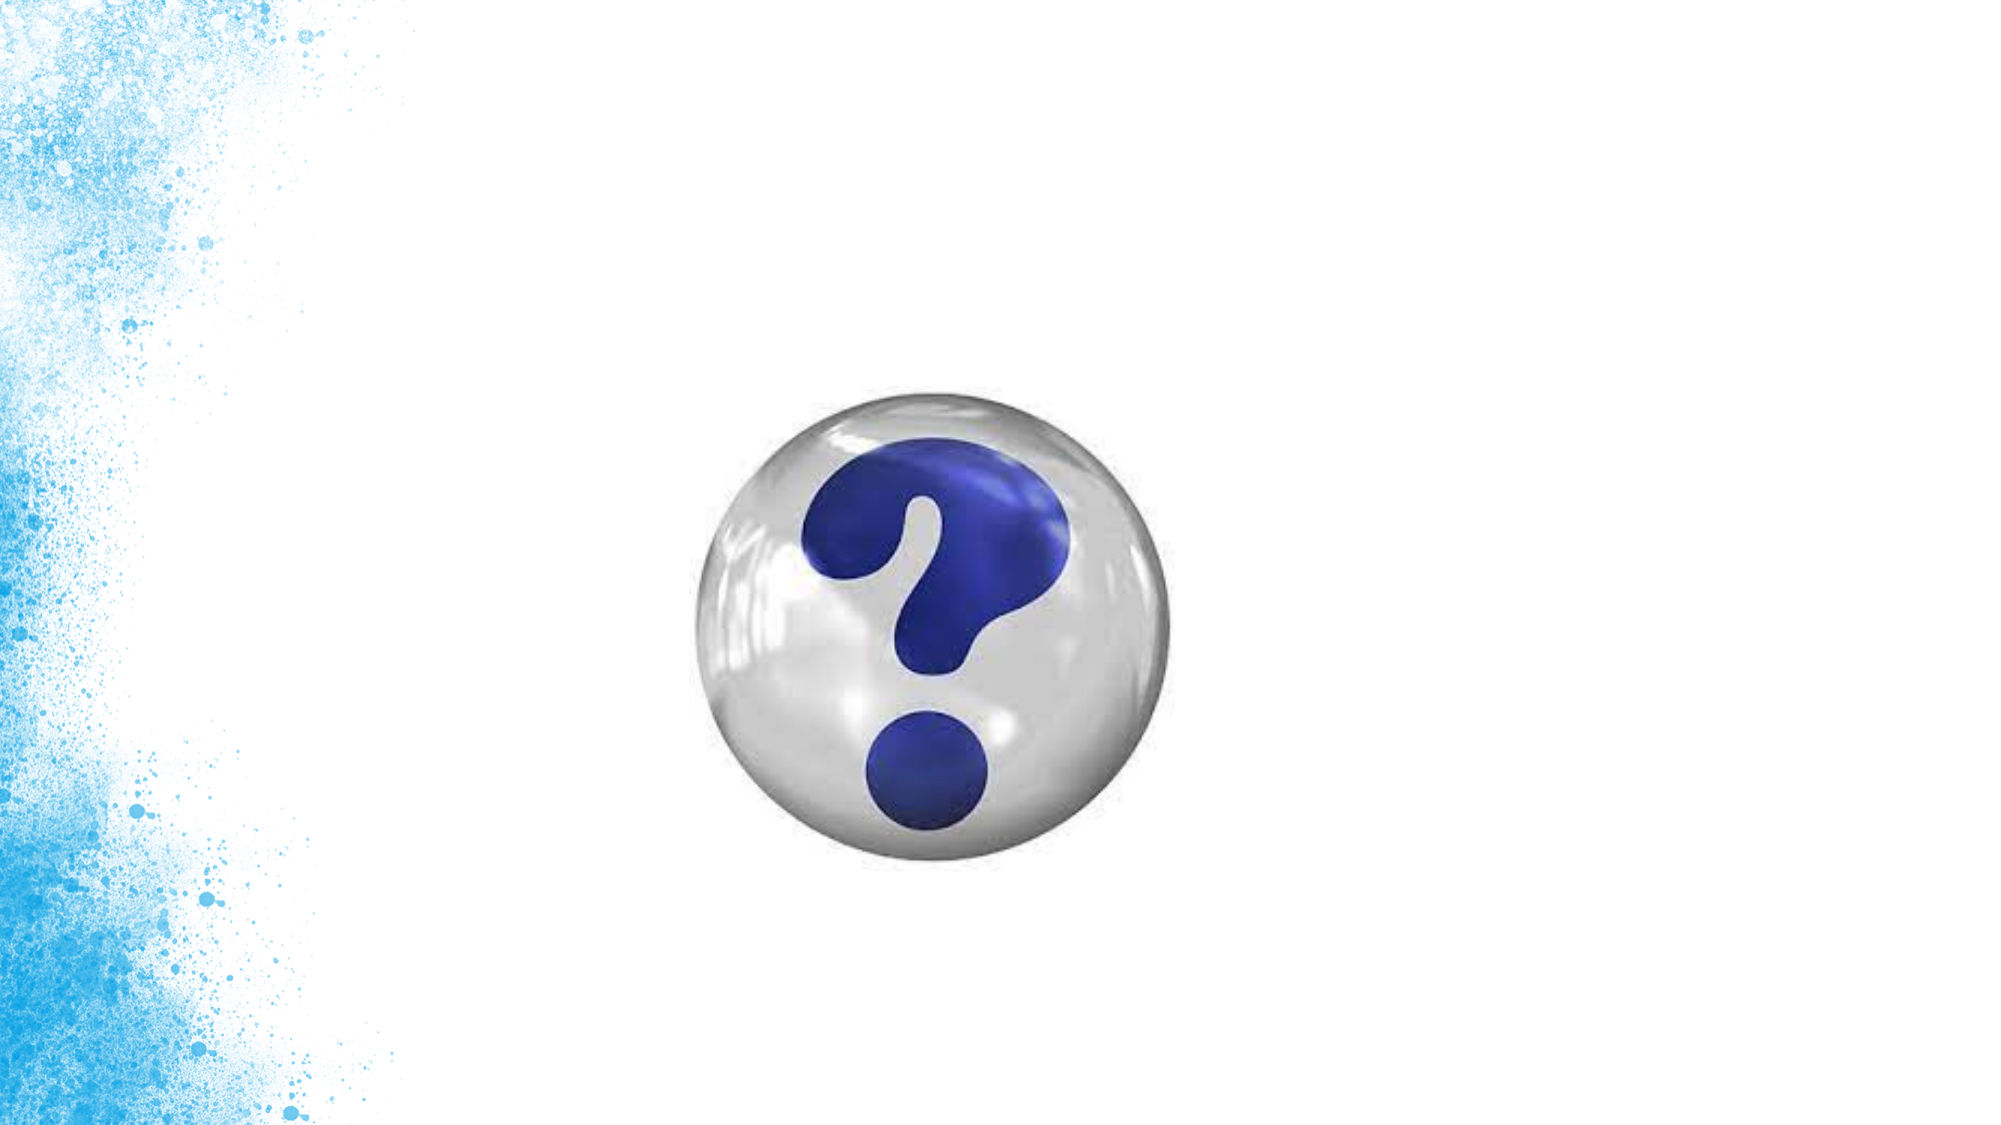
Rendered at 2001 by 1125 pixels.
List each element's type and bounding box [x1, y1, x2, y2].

picture [0, 0, 415, 1125]
picture [689, 386, 1177, 874]
